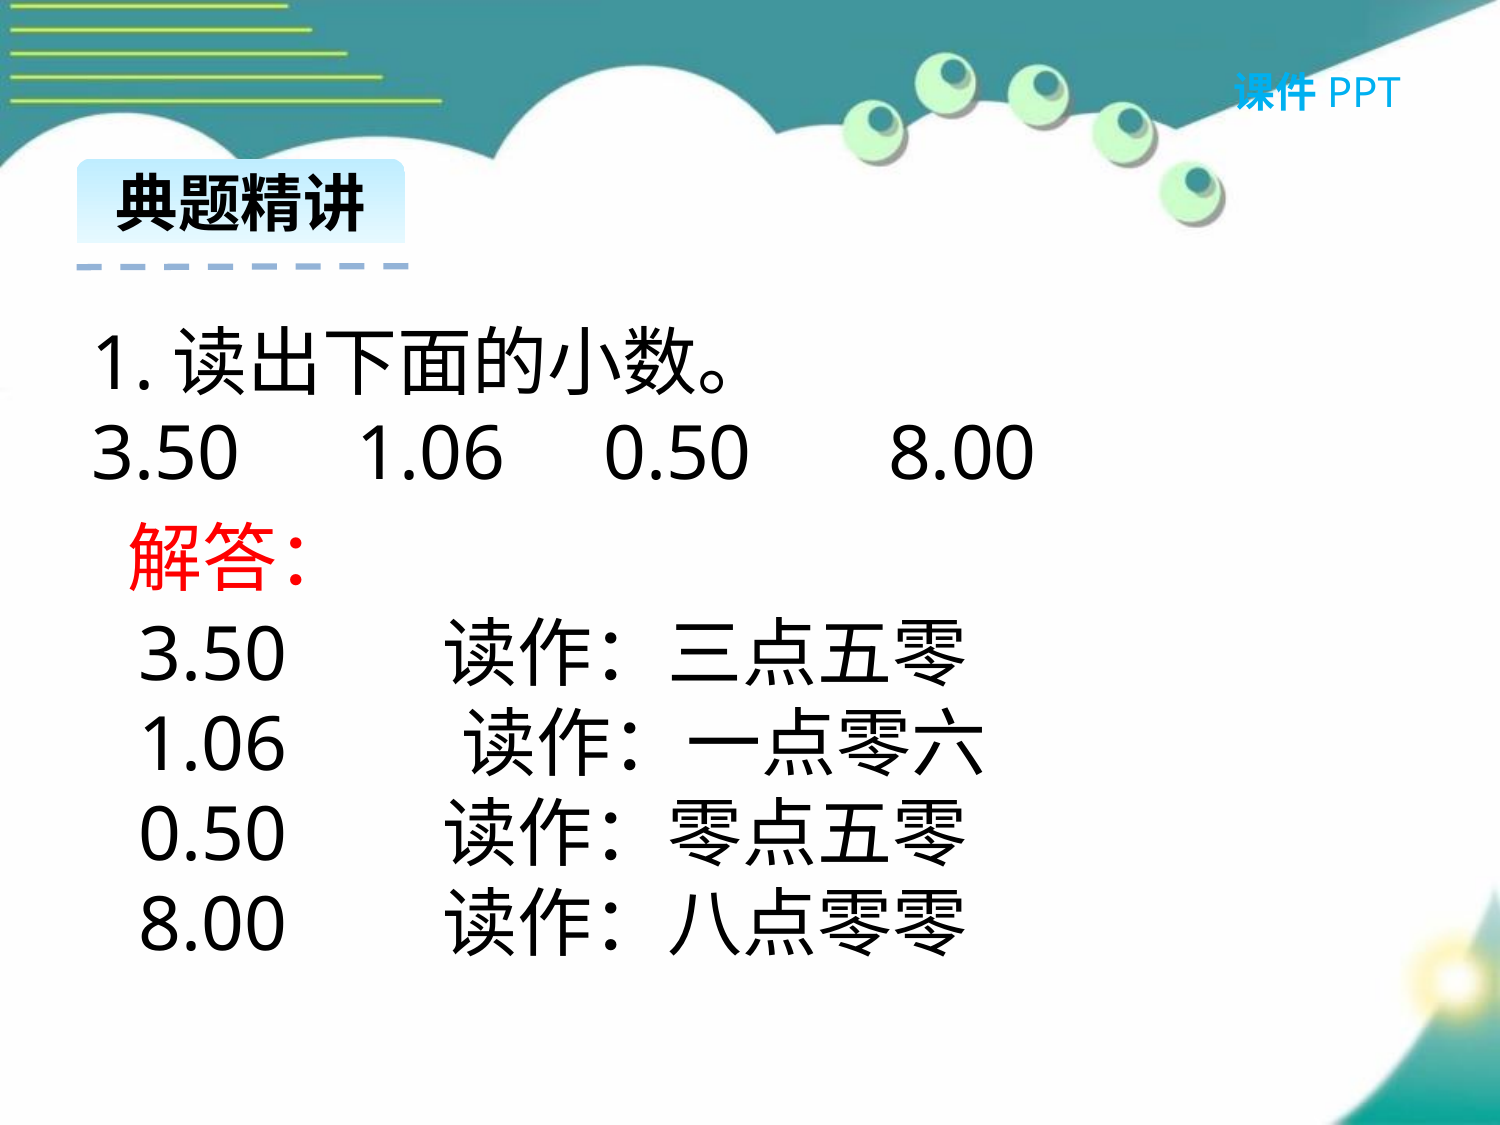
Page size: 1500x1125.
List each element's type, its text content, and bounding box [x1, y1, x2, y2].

text_box 3.50 读作：三点五零 1.06 读作：一点零六 0.50 读作：零点五零 8.00 读作：八点零零 [123, 597, 1400, 973]
text_box 典题精讲 [76, 158, 405, 244]
text_box 课件PPT [1218, 58, 1418, 124]
text_box 解答： [112, 503, 503, 609]
text_box 1.读出下面的小数。 3.50 1.06 0.50 8.00 [76, 307, 1054, 502]
picture [0, 0, 1500, 1125]
